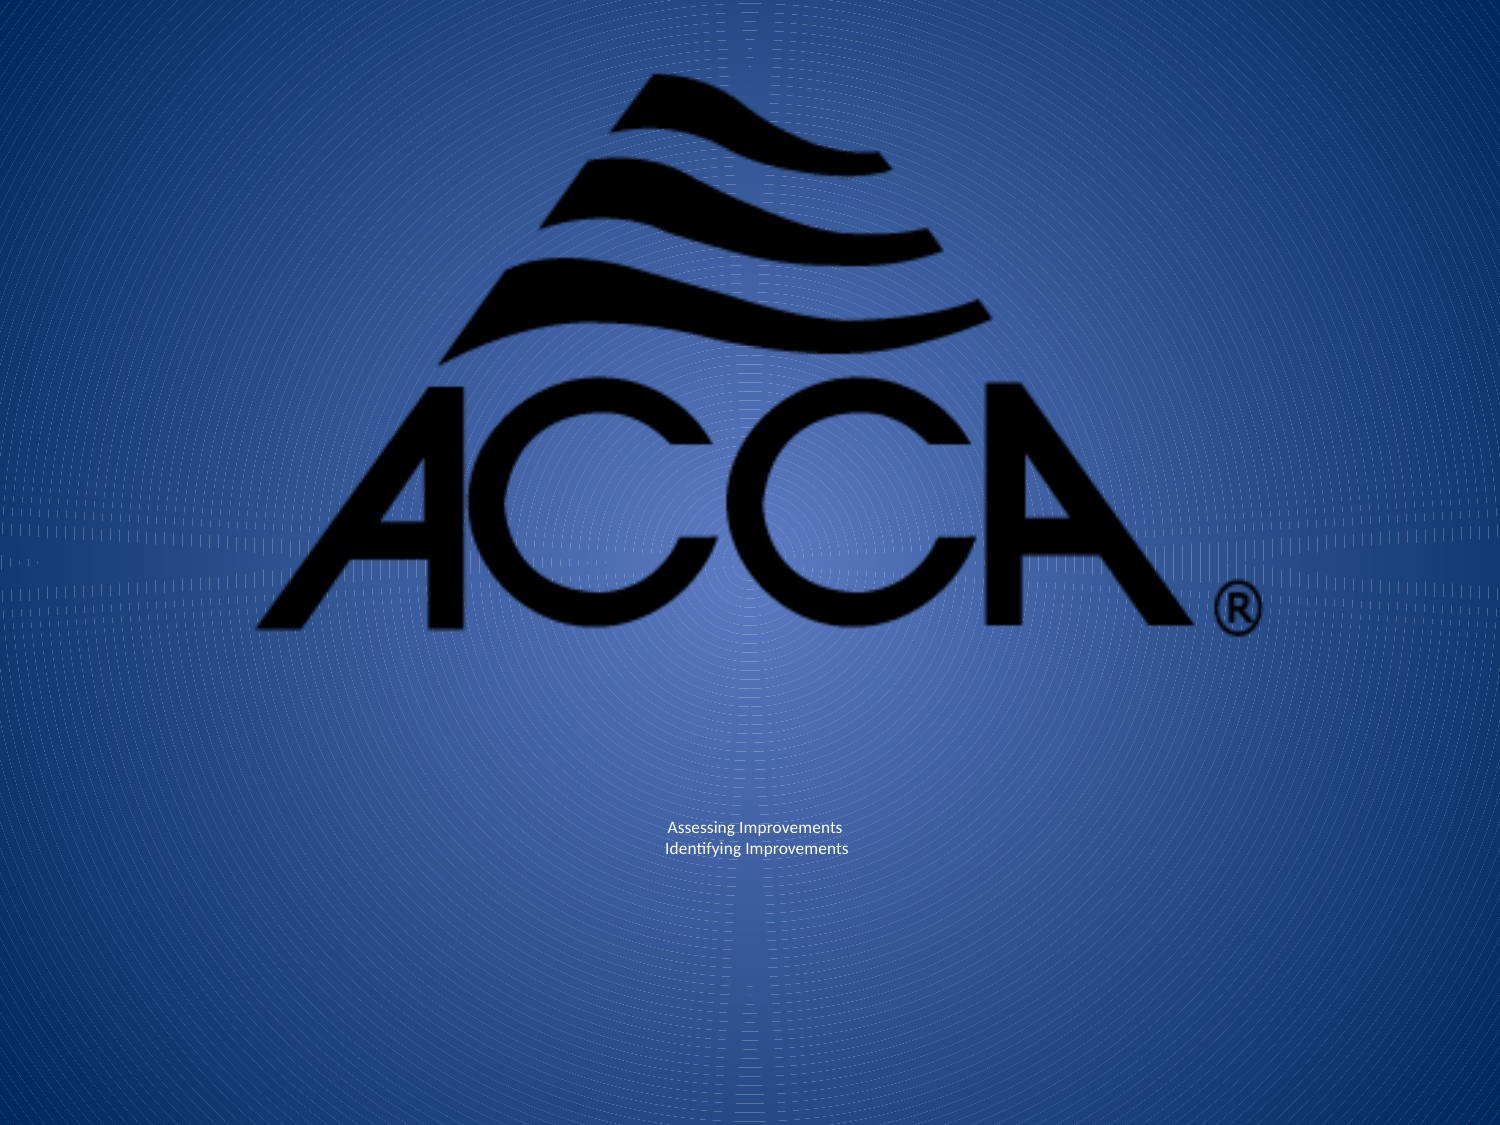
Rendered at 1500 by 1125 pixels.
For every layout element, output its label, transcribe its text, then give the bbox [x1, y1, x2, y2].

title Assessing Improvements Identifying Improvements [19, 787, 1495, 888]
picture [208, 12, 1306, 726]
